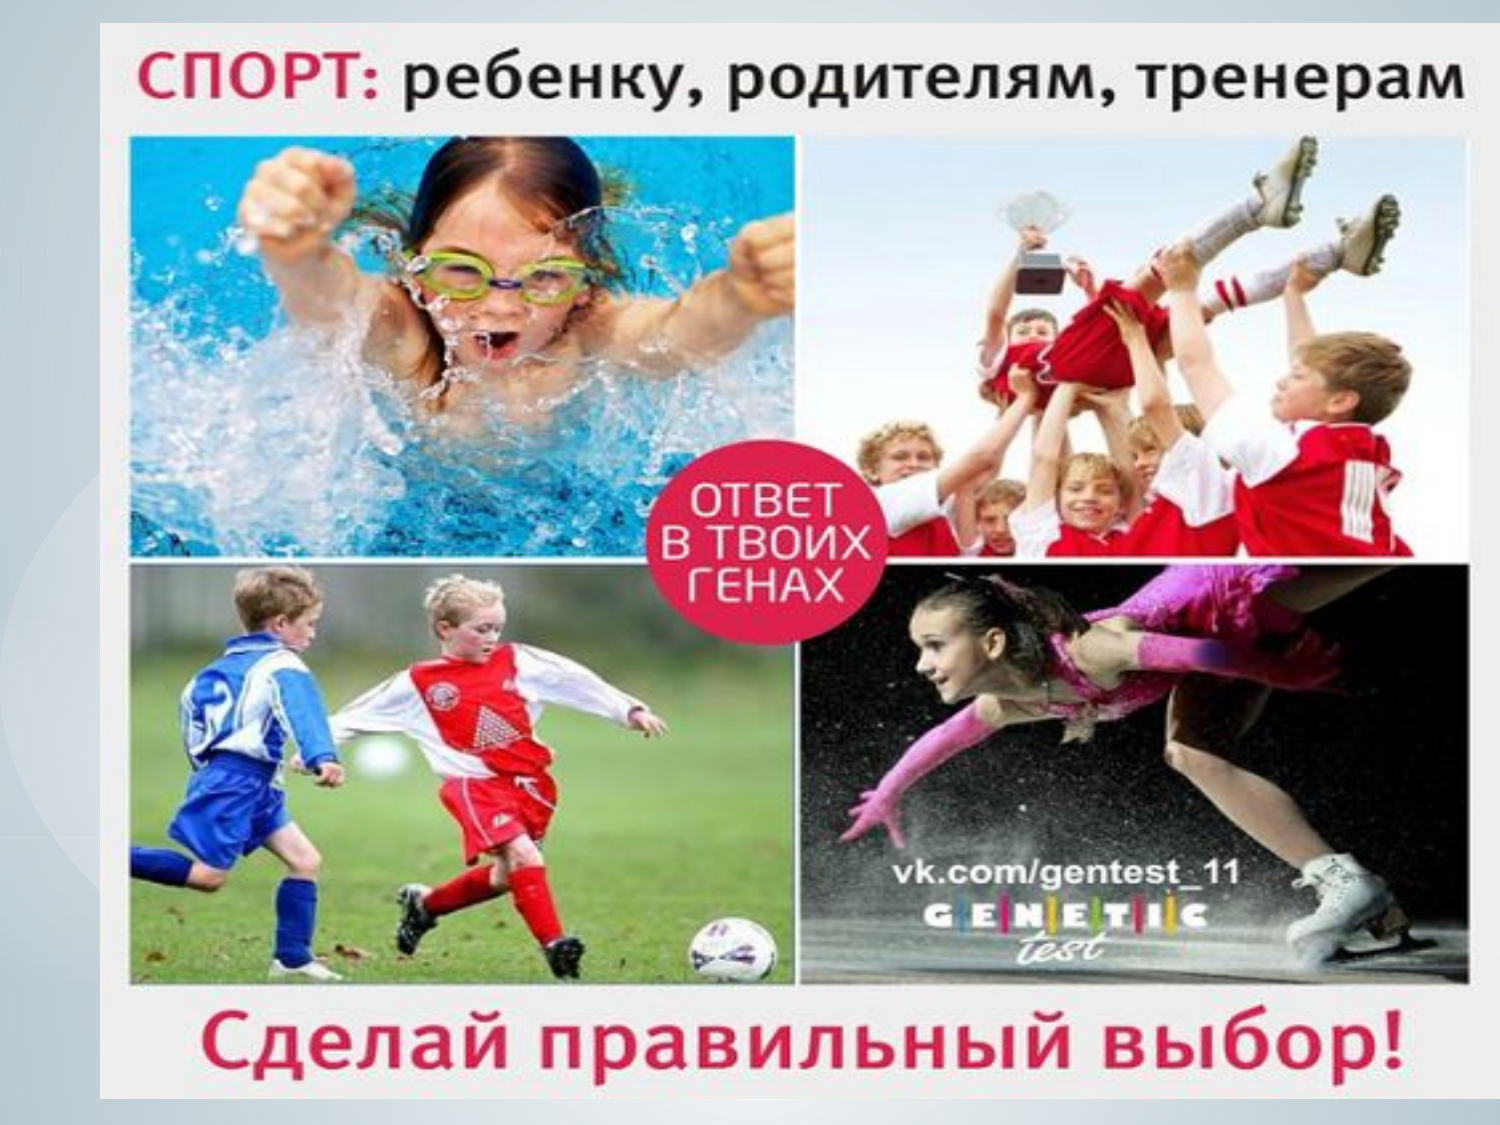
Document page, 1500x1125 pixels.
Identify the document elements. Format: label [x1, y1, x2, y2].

picture [99, 23, 1500, 1100]
